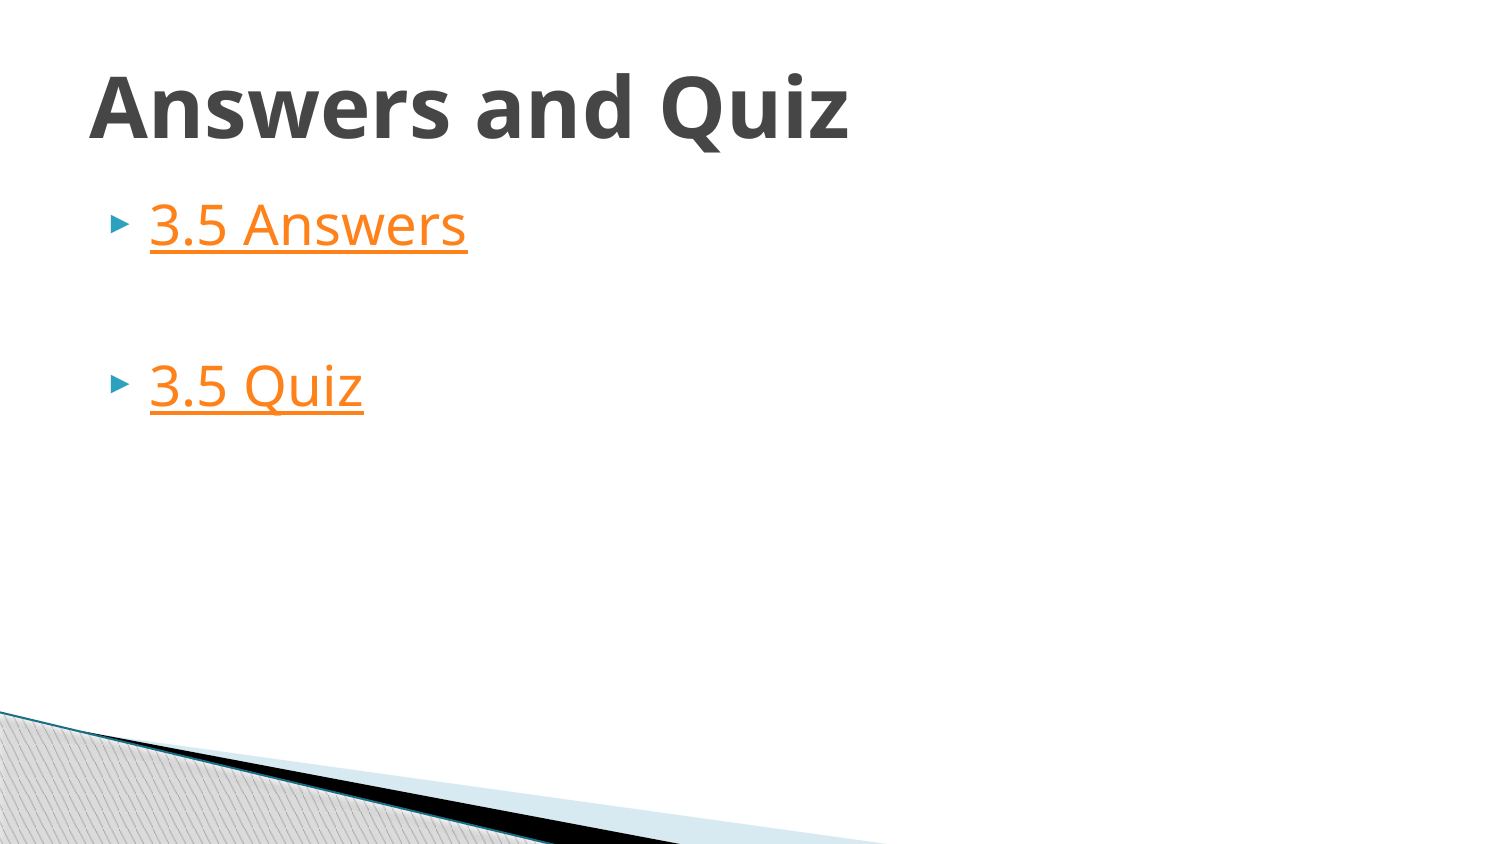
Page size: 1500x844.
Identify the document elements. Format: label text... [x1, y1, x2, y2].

list 3.5 Answers 3.5 Quiz [75, 182, 1425, 740]
title Answers and Quiz [75, 33, 1425, 175]
